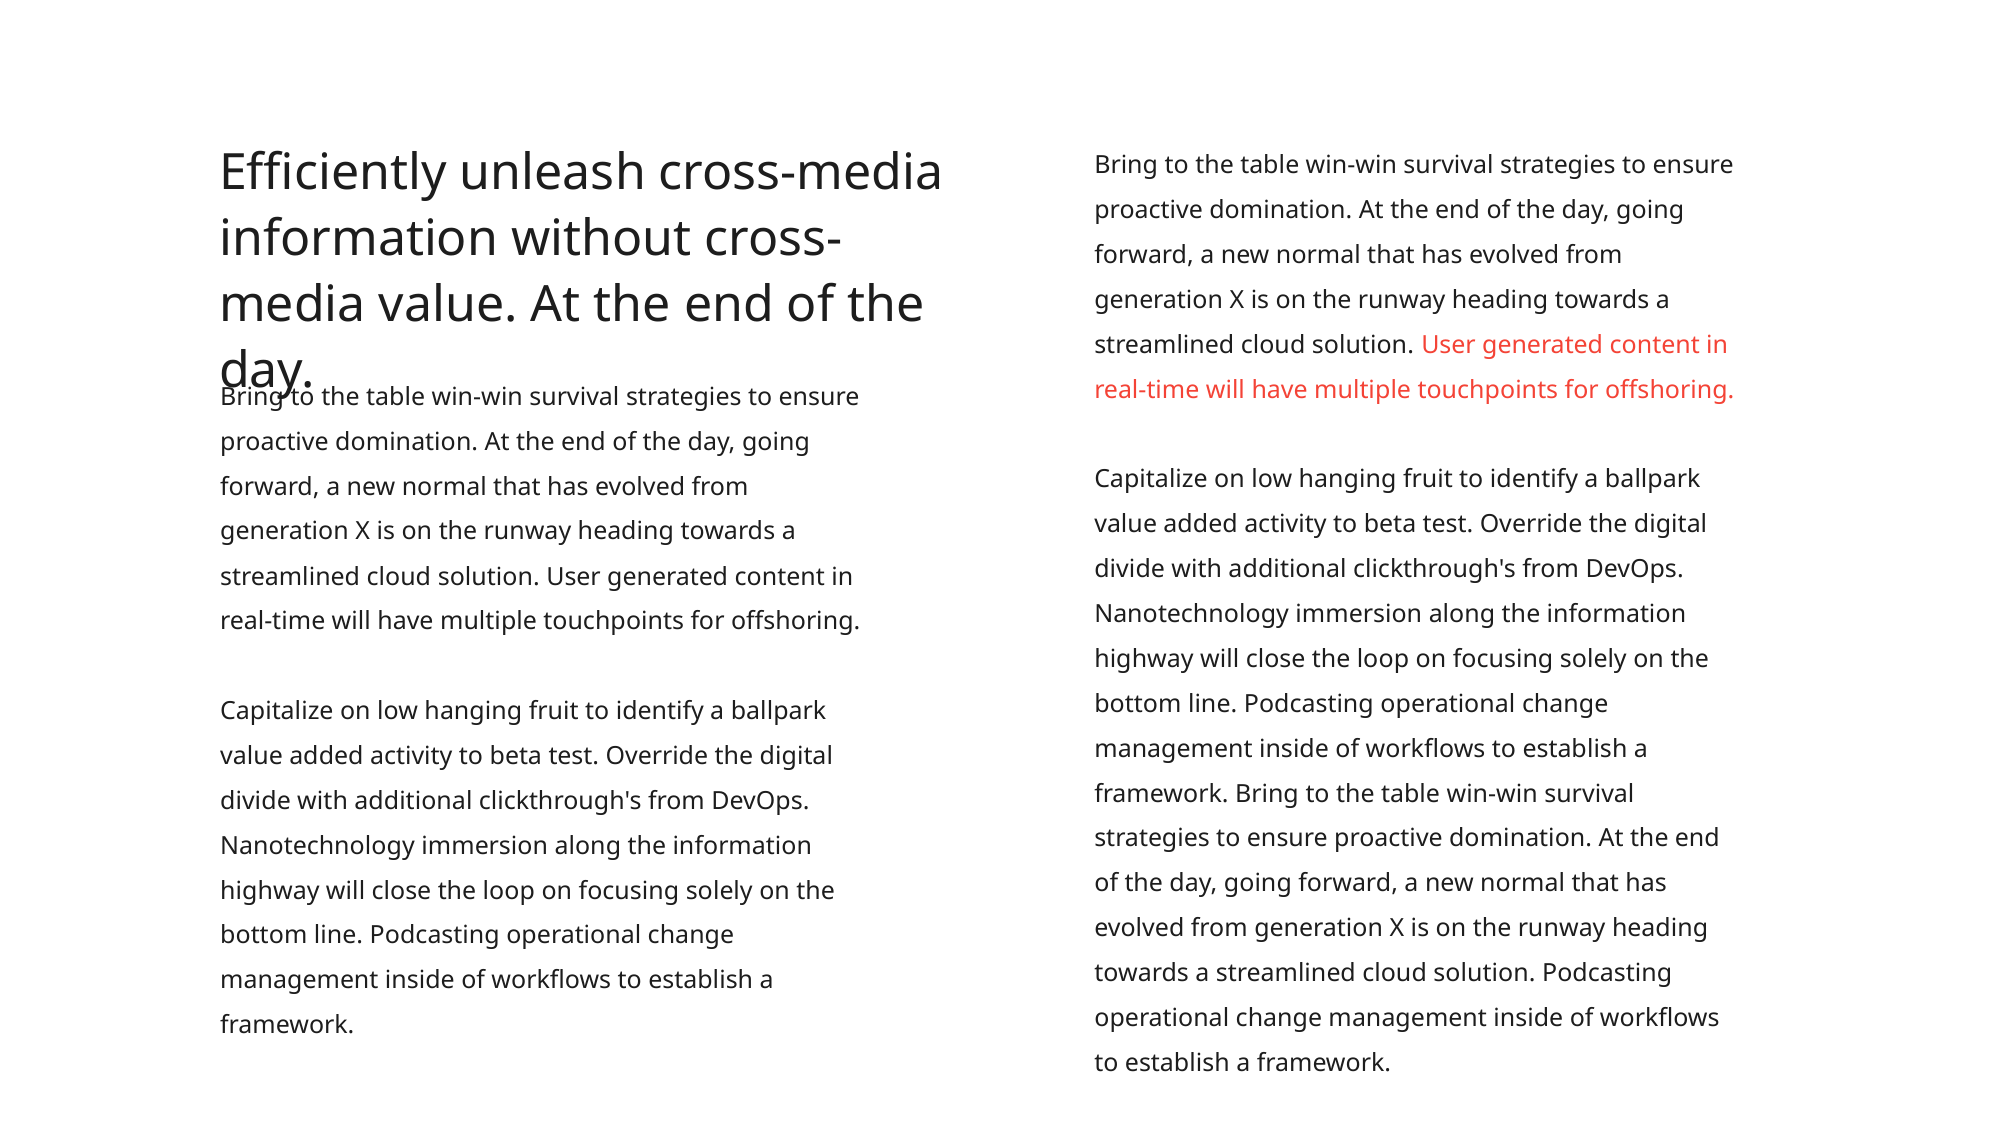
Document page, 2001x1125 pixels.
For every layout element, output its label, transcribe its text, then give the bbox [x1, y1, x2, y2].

text_box Bring to the table win-win survival strategies to ensure proactive domination. At the end of the day, going forward, a new normal that has evolved from generation X is on the runway heading towards a streamlined cloud solution. User generated content in real-time will have multiple touchpoints for offshoring. Capitalize on low hanging fruit to identify a ballpark value added activity to beta test. Override the digital divide with additional clickthrough's from DevOps. Nanotechnology immersion along the information highway will close the loop on focusing solely on the bottom line. Podcasting operational change management inside of workflows to establish a framework. Bring to the table win-win survival strategies to ensure proactive domination. At the end of the day, going forward, a new normal that has evolved from generation X is on the runway heading towards a streamlined cloud solution. Podcasting operational change management inside of workflows to establish a framework. [1094, 133, 1764, 1077]
text_box Efficiently unleash cross-media information without cross-media value. At the end of the day. [219, 133, 976, 398]
text_box Bring to the table win-win survival strategies to ensure proactive domination. At the end of the day, going forward, a new normal that has evolved from generation X is on the runway heading towards a streamlined cloud solution. User generated content in real-time will have multiple touchpoints for offshoring. Capitalize on low hanging fruit to identify a ballpark value added activity to beta test. Override the digital divide with additional clickthrough's from DevOps. Nanotechnology immersion along the information highway will close the loop on focusing solely on the bottom line. Podcasting operational change management inside of workflows to establish a framework. [220, 365, 889, 1039]
